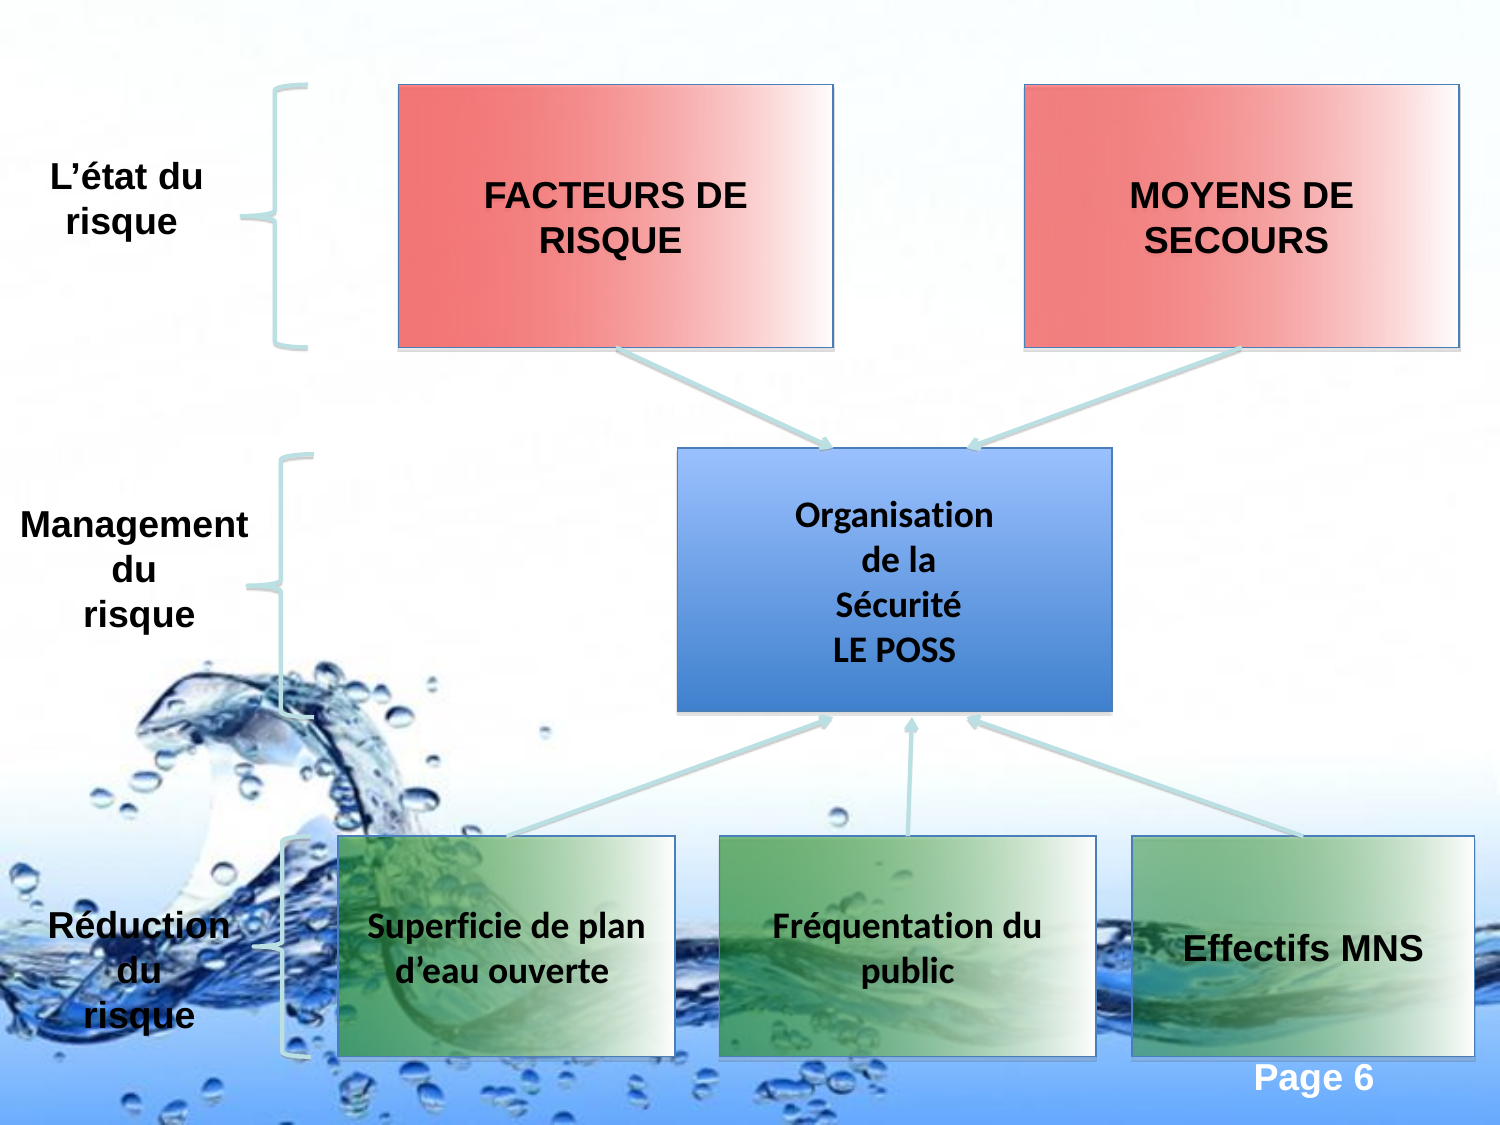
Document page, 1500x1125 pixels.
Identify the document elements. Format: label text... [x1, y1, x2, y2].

text_box Fréquentation du public [719, 836, 1096, 1057]
picture [0, 0, 1500, 1125]
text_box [850, 774, 970, 780]
text_box L’état du risque [0, 144, 254, 250]
text_box [279, 454, 314, 718]
text_box [279, 836, 311, 1057]
text_box Management du risque [0, 492, 279, 642]
text_box FACTEURS DE RISQUE [398, 84, 834, 348]
text_box Superficie de plan d’eau ouverte [338, 836, 675, 1057]
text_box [610, 612, 730, 941]
text_box Effectifs MNS [1132, 836, 1475, 1057]
text_box Organisation de la Sécurité LE POSS [677, 448, 1112, 712]
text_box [673, 288, 776, 507]
text_box [254, 84, 308, 348]
text_box Réduction du risque [0, 893, 279, 1044]
text_box MOYENS DE SECOURS [1024, 84, 1460, 348]
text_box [1053, 259, 1155, 536]
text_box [1075, 607, 1195, 946]
